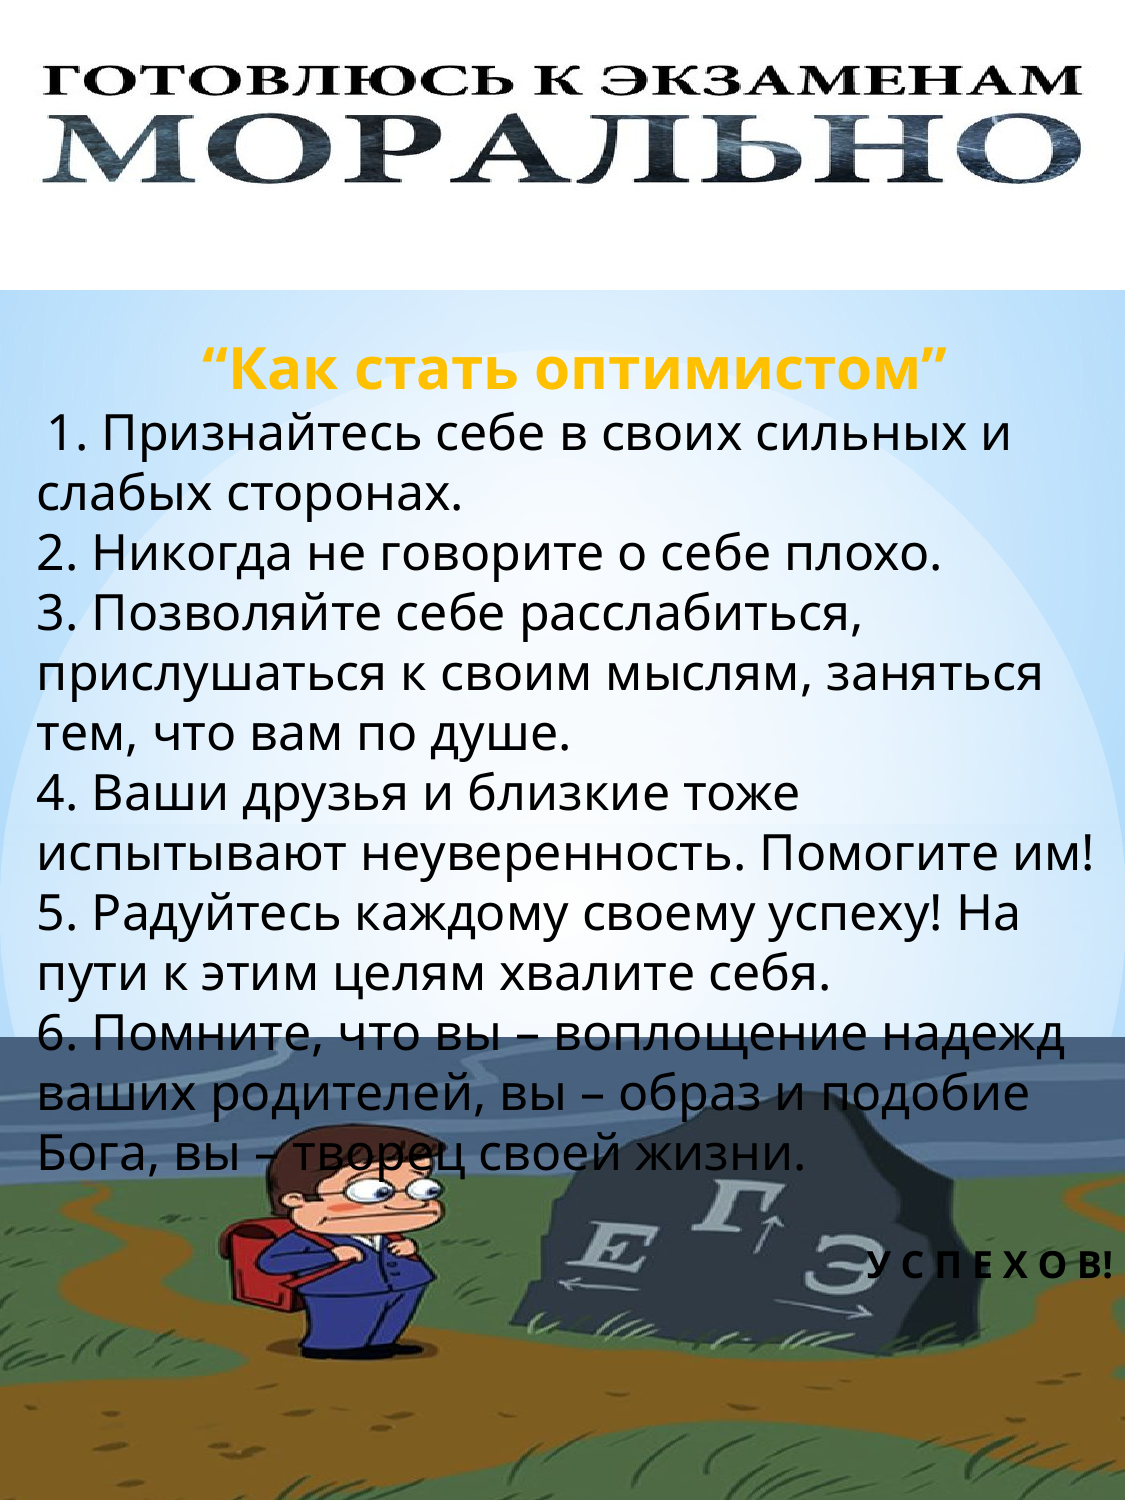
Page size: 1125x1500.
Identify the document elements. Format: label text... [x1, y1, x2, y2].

picture [0, 0, 1125, 290]
picture [0, 1037, 1125, 1500]
text_box “Как стать оптимистом” 1. Признайтесь себе в своих сильных и слабых сторонах. 2. Никогда не говорите о себе плохо. 3. Позволяйте себе расслабиться, прислушаться к своим мыслям, заняться тем, что вам по душе. 4. Ваши друзья и близкие тоже испытывают неуверенность. Помогите им! 5. Радуйтесь каждому своему успеху! На пути к этим целям хвалите себя. 6. Помните, что вы – воплощение надежд ваших родителей, вы – образ и подобие Бога, вы – творец своей жизни. У С П Е Х О В! [22, 323, 1125, 1037]
